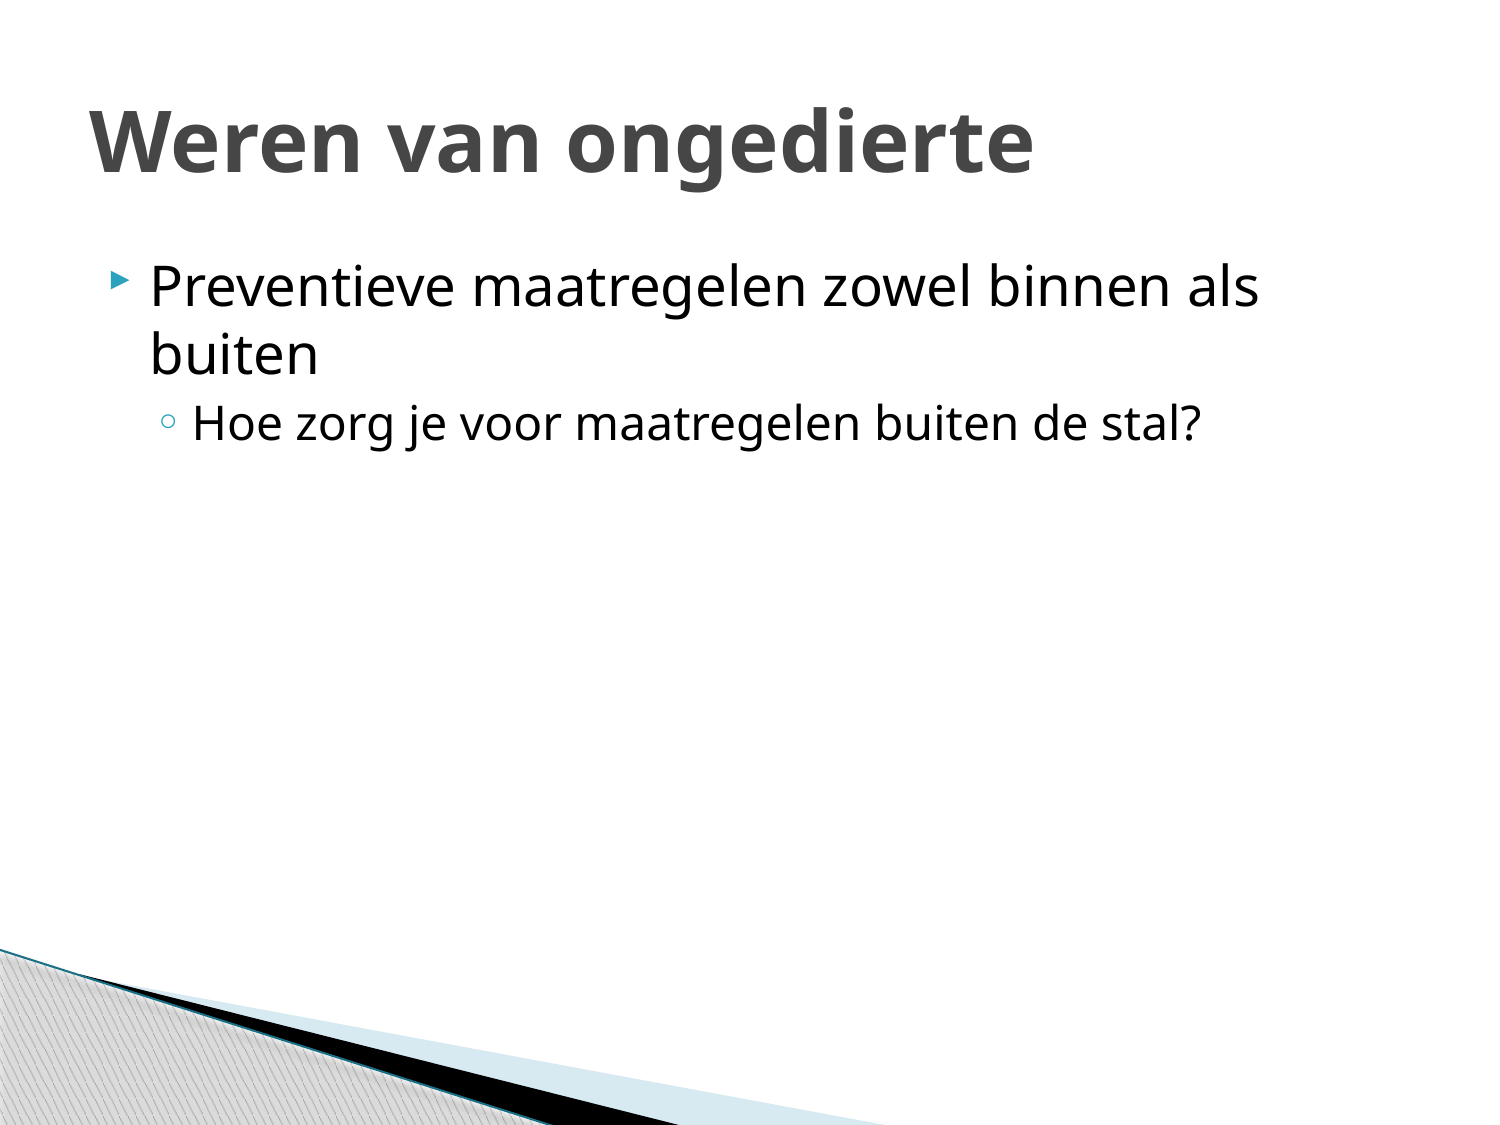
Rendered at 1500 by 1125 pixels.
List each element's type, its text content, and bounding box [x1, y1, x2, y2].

title Weren van ongedierte [75, 45, 1425, 233]
list Preventieve maatregelen zowel binnen als buiten Hoe zorg je voor maatregelen buiten de stal? [75, 243, 1425, 986]
